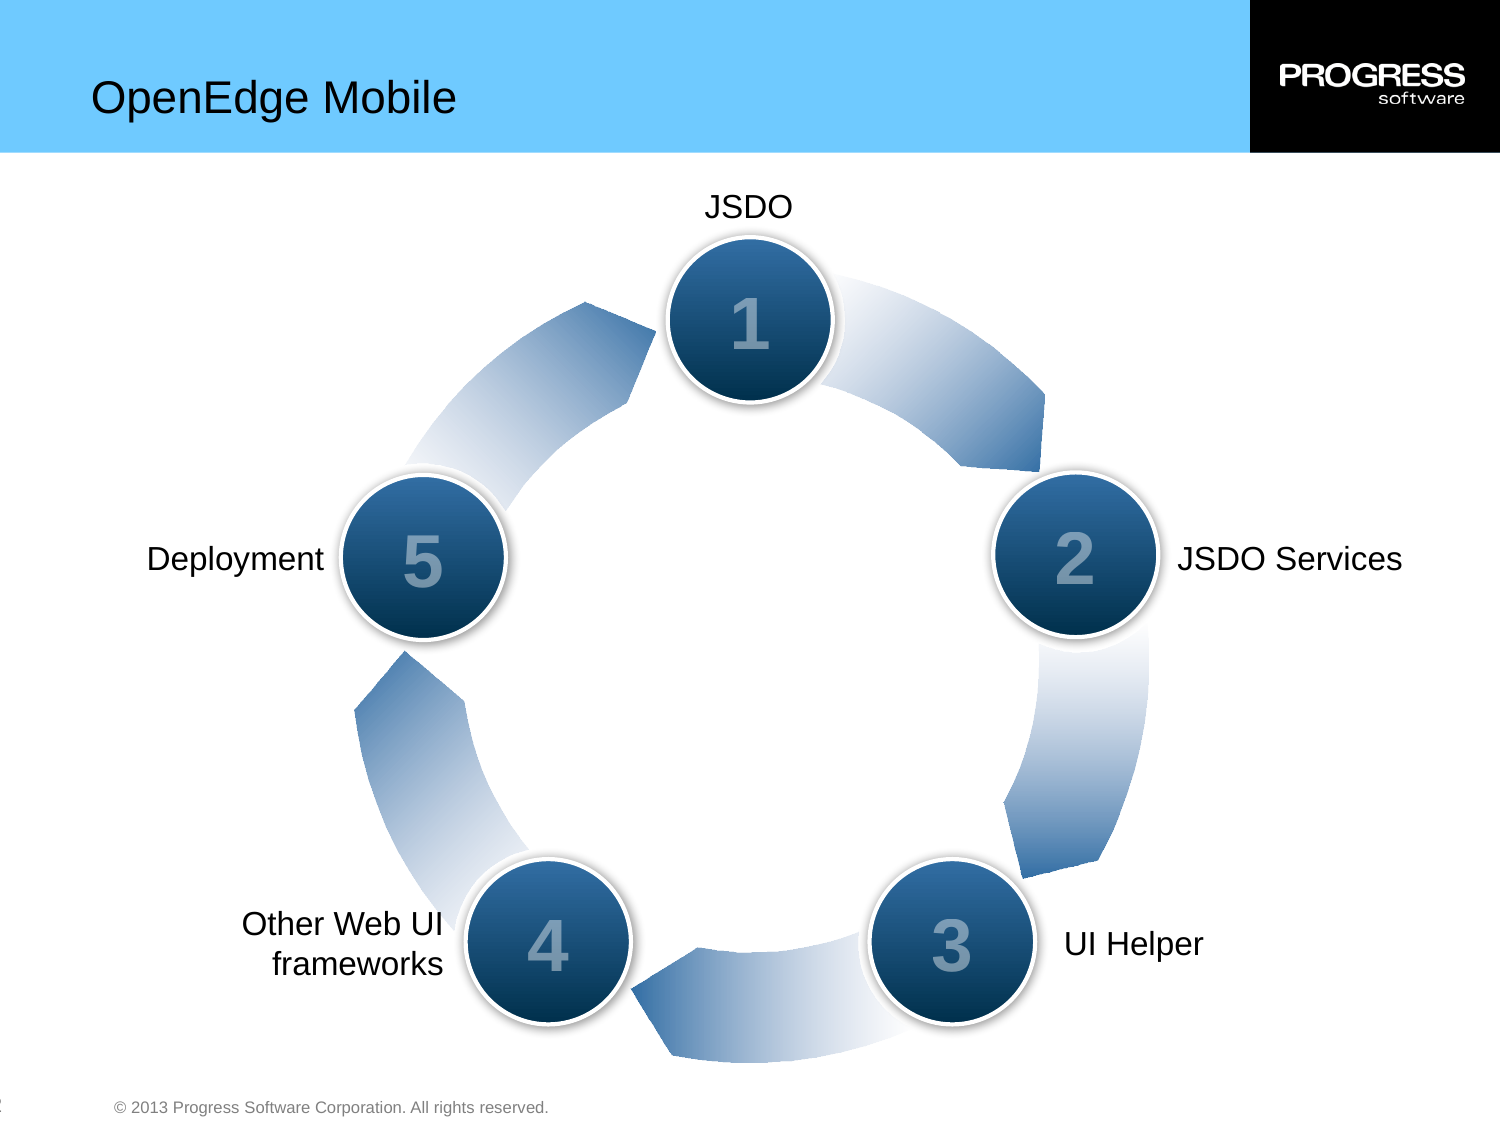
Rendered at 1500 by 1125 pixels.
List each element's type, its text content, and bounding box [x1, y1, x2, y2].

text_box Deployment [1, 530, 339, 585]
text_box [630, 931, 913, 1063]
text_box [404, 301, 656, 511]
text_box 5 [340, 474, 506, 641]
picture [1280, 63, 1465, 104]
text_box JSDO [580, 177, 918, 233]
text_box 1 [667, 237, 833, 403]
text_box Other Web UI frameworks [121, 894, 459, 989]
text_box JSDO Services [1162, 530, 1500, 585]
text_box UI Helper [1048, 914, 1387, 970]
text_box 3 [869, 859, 1036, 1025]
text_box [1003, 621, 1149, 879]
text_box [820, 273, 1044, 472]
title OpenEdge Mobile [75, 64, 1201, 132]
text_box 2 [993, 472, 1159, 638]
text_box [354, 650, 529, 910]
text_box 4 [465, 859, 631, 1025]
